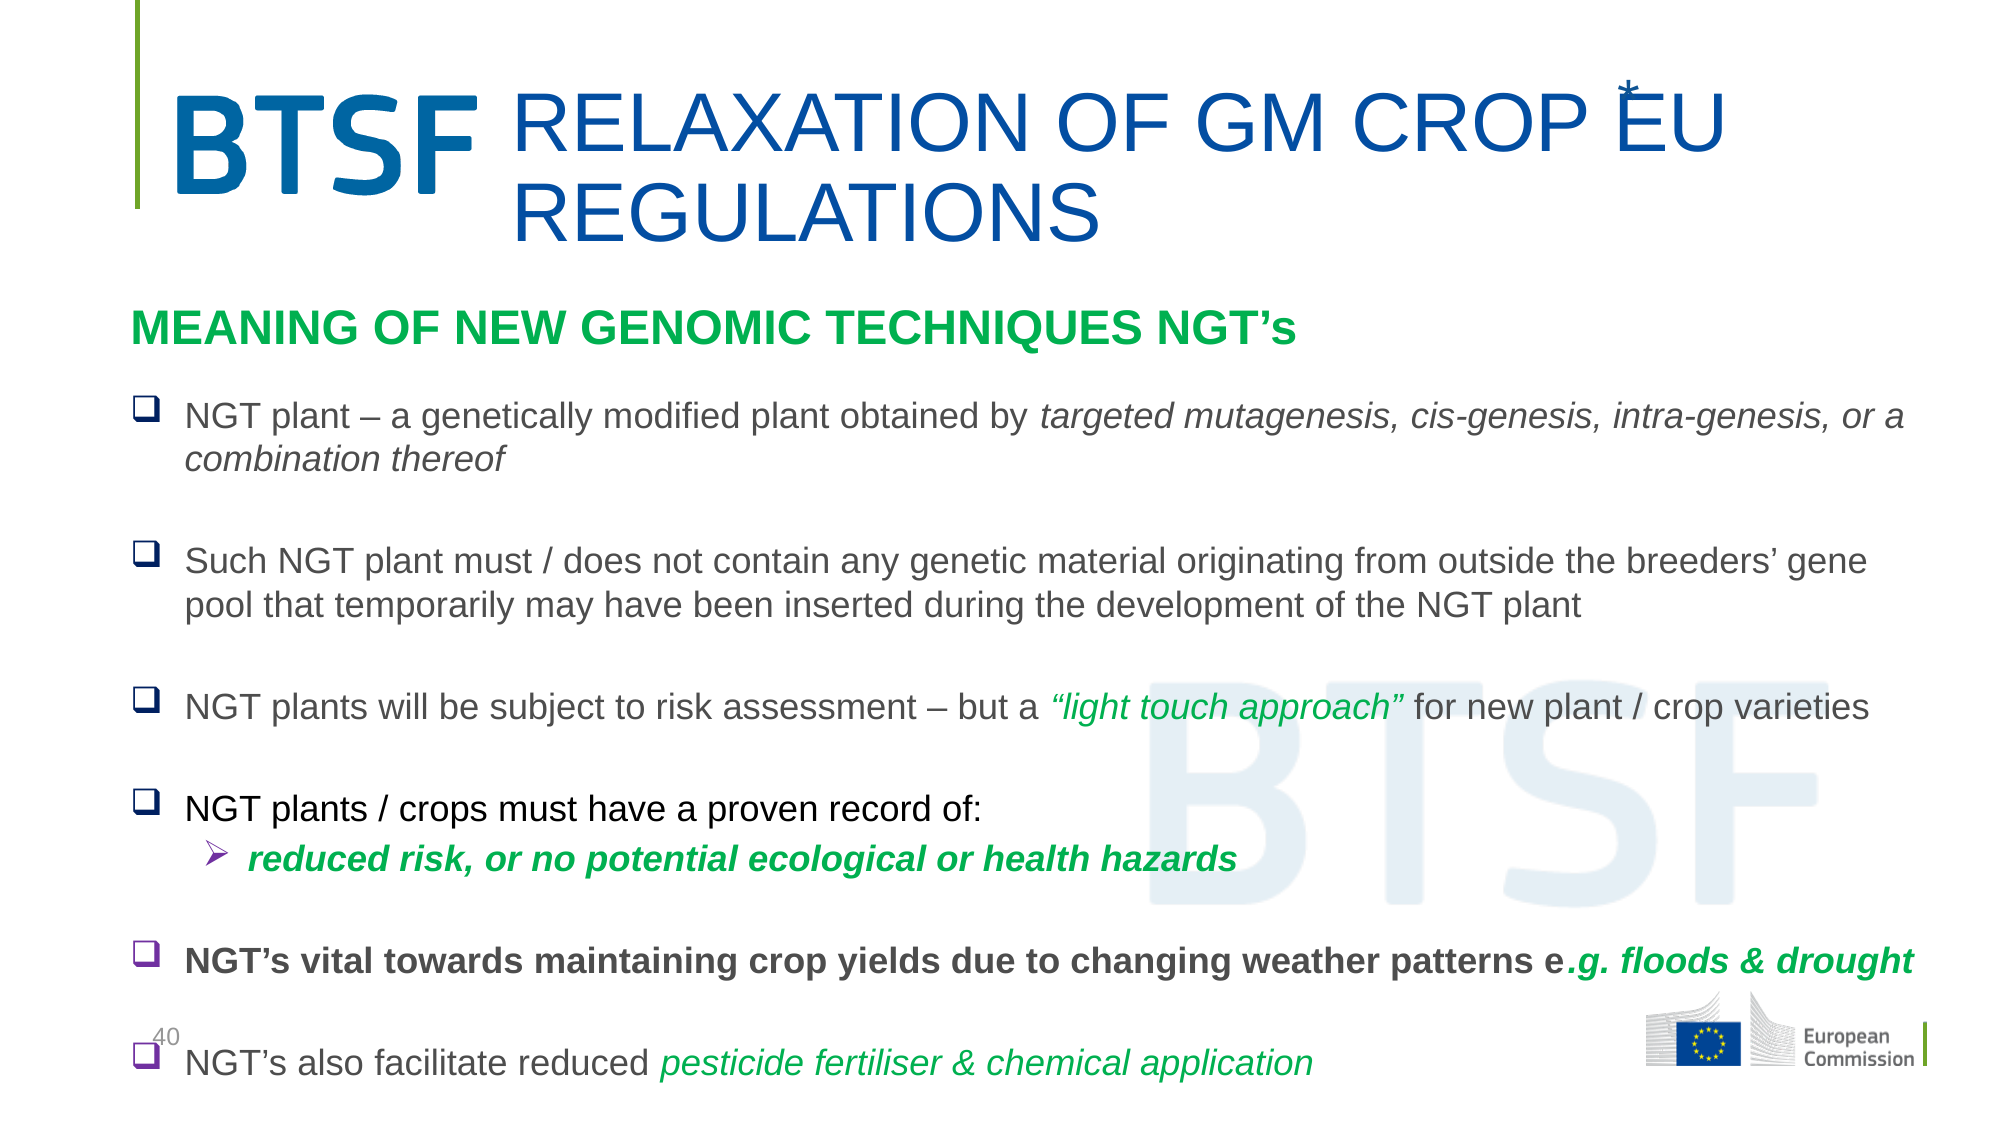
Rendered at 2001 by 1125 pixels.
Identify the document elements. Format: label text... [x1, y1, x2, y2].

title RELAXATION OF GM CROP EU REGULATIONS [496, 131, 1885, 260]
picture [148, 77, 516, 214]
text_box * [1602, 54, 1674, 140]
text_box MEANING OF NEW GENOMIC TECHNIQUES NGT’s NGT plant – a genetically modified plant obtained by targeted mutagenesis, cis-genesis, intra-genesis, or a combination thereof Such NGT plant must / does not contain any genetic material originating from outside the breeders’ gene pool that temporarily may have been inserted during the development of the NGT plant NGT plants will be subject to risk assessment – but a “light touch approach” for new plant / crop varieties NGT plants / crops must have a proven record of: reduced risk, or no potential ecological or health hazards NGT’s vital towards maintaining crop yields due to changing weather patterns e.g. floods & drought NGT’s also facilitate reduced pesticide fertiliser & chemical application [115, 288, 1947, 1125]
